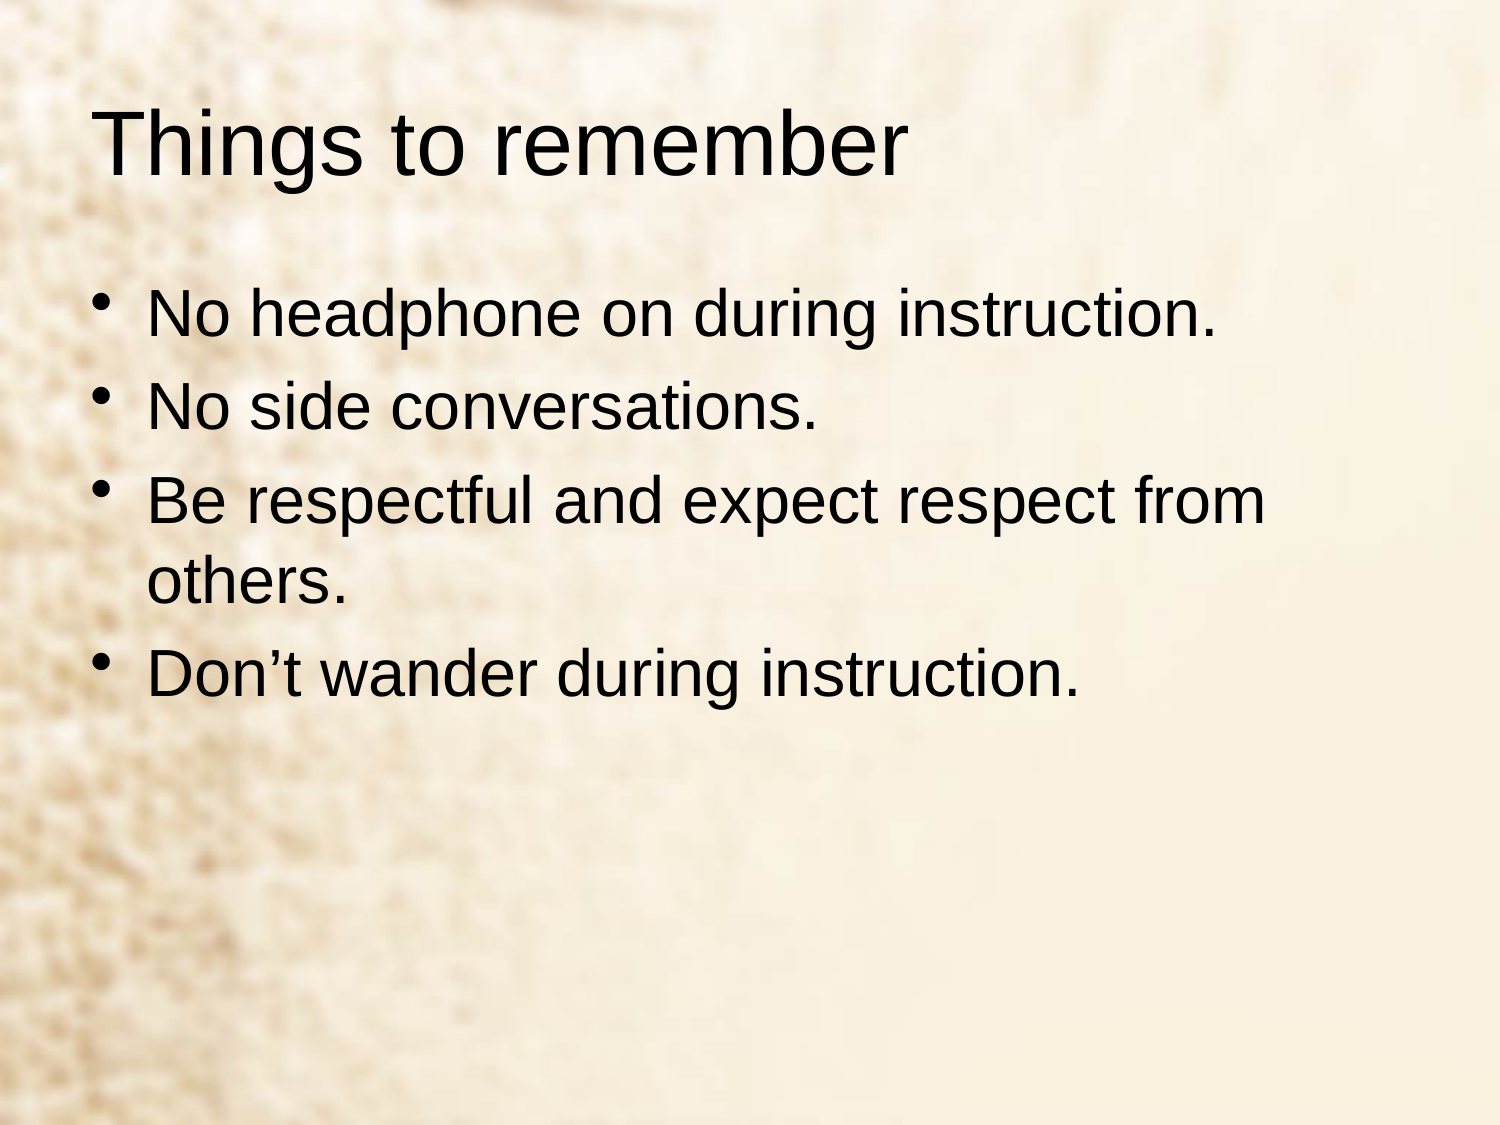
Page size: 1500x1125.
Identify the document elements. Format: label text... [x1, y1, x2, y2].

list No headphone on during instruction. No side conversations. Be respectful and expect respect from others. Don’t wander during instruction. [74, 262, 1426, 1006]
picture [0, 0, 1500, 1125]
title Things to remember [74, 44, 1426, 233]
